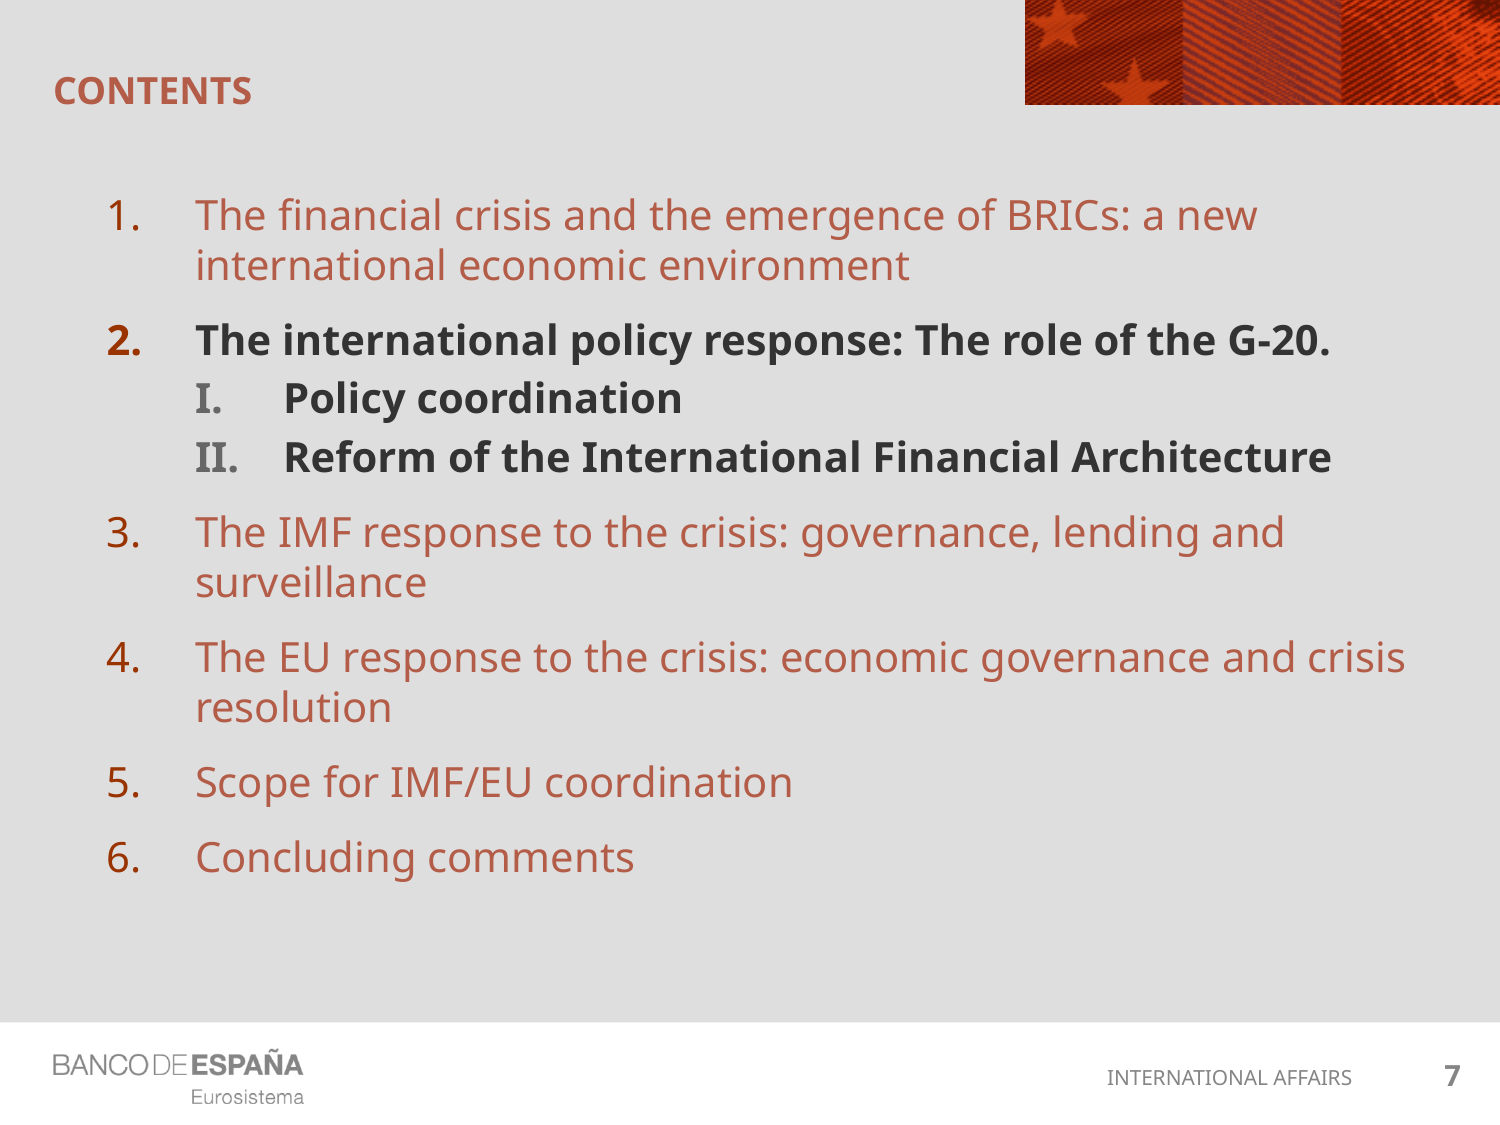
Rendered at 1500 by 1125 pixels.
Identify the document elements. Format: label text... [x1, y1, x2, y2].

slide_number 7 [1390, 1049, 1477, 1104]
picture [1025, 0, 1500, 105]
list The financial crisis and the emergence of BRICs: a new international economic environment The international policy response: The role of the G-20. Policy coordination Reform of the International Financial Architecture The IMF response to the crisis: governance, lending and surveillance The EU response to the crisis: economic governance and crisis resolution Scope for IMF/EU coordination Concluding comments [47, 180, 1455, 941]
title CONTENTS [37, 17, 1011, 162]
picture [53, 1048, 304, 1104]
